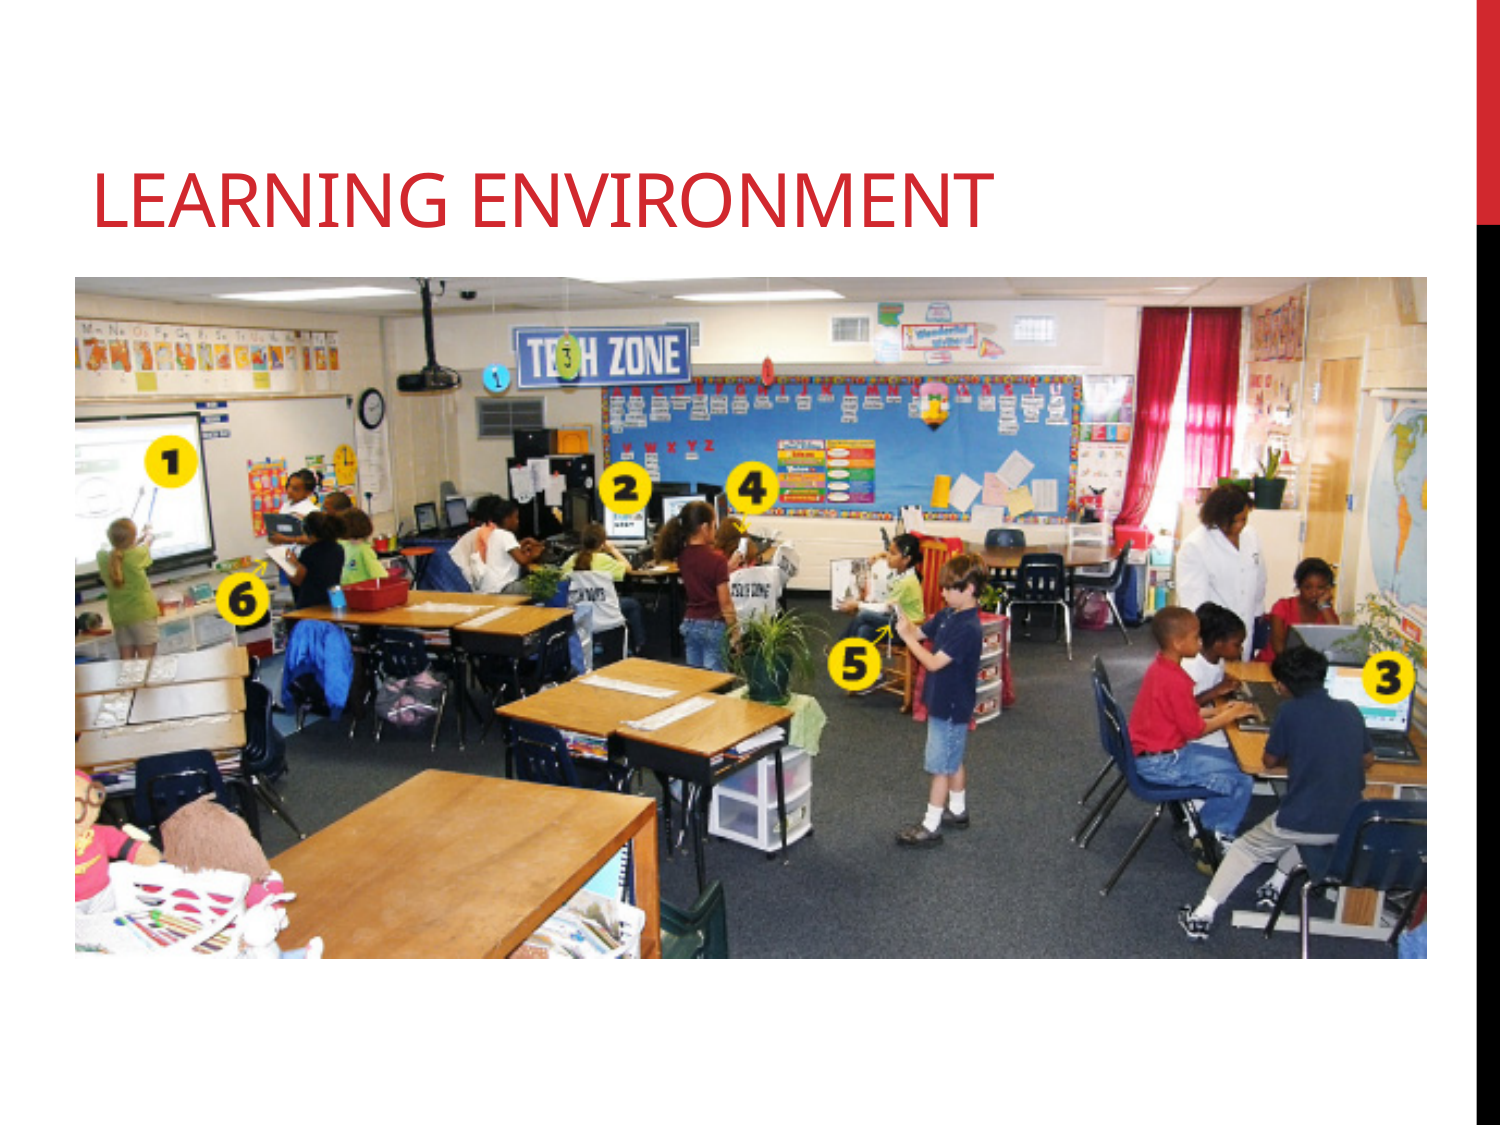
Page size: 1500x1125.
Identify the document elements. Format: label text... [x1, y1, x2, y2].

picture [74, 276, 1427, 959]
title Learning environment [75, 25, 1025, 250]
